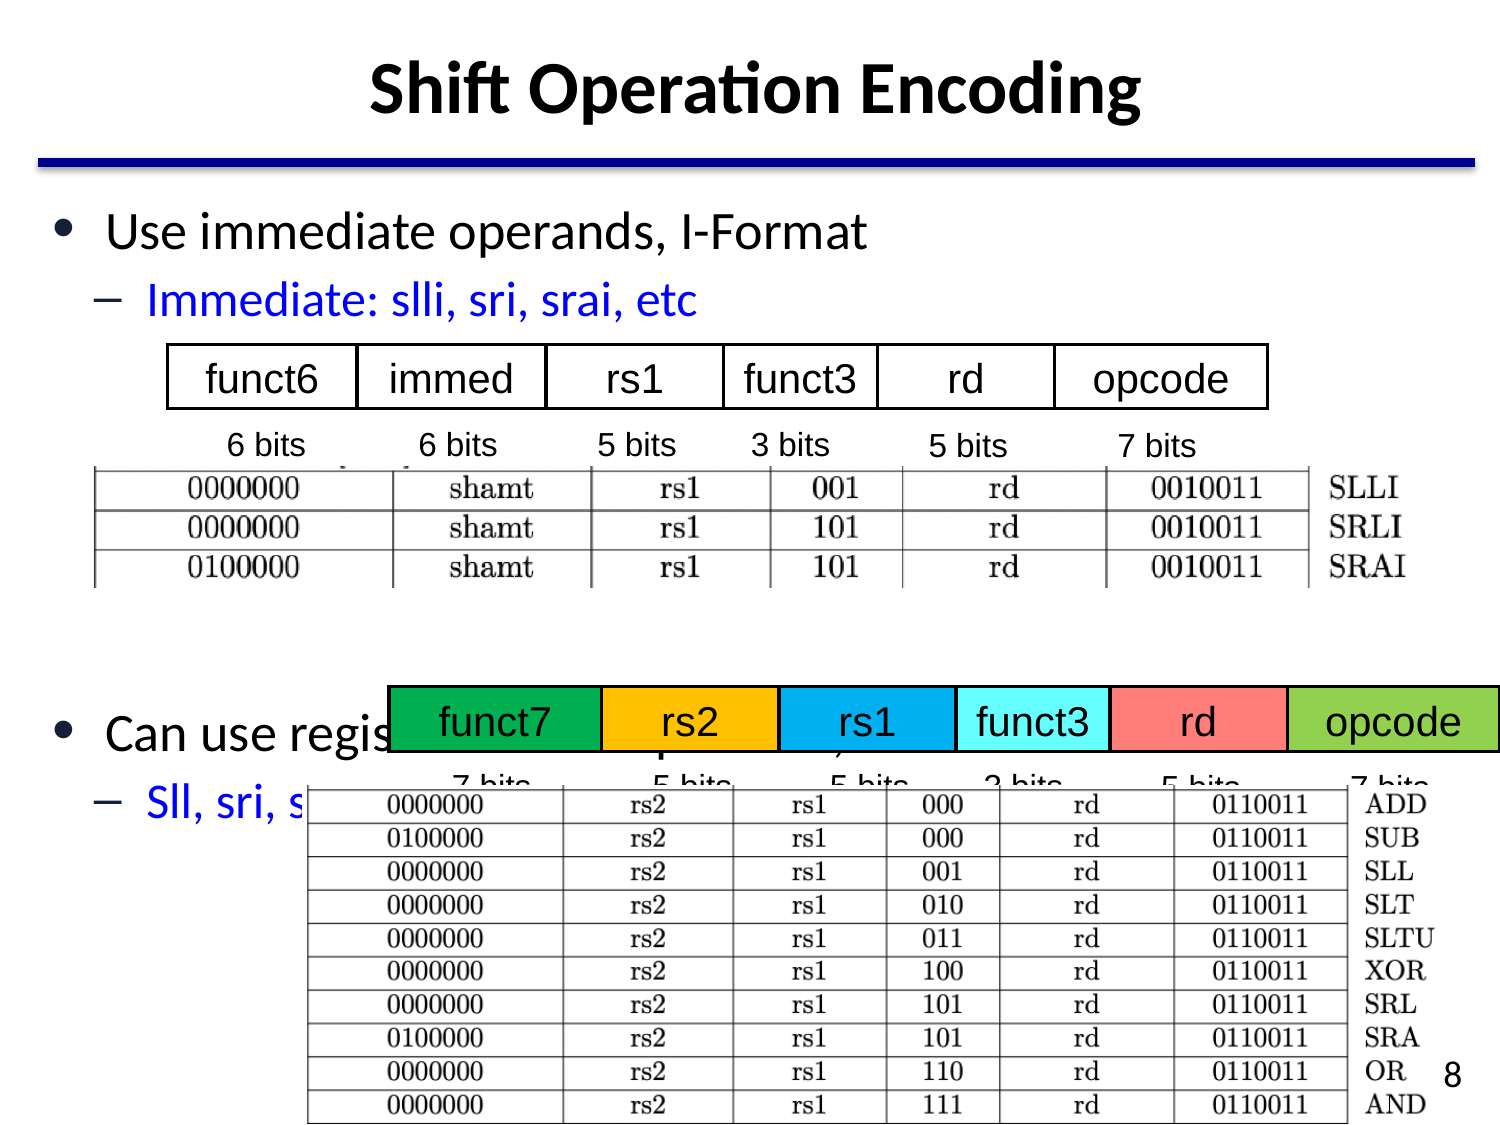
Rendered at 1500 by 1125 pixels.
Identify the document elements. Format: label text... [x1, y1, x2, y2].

picture [91, 466, 1412, 591]
picture [301, 785, 1438, 1124]
slide_number 8 [1442, 1042, 1478, 1103]
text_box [167, 343, 1268, 473]
list Use immediate operands, I-Format Immediate: slli, sri, srai, etc Can use registers for all operands, R-Format Sll, sri, sra [37, 187, 1475, 1043]
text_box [388, 686, 1500, 815]
title Shift Operation Encoding [37, 24, 1475, 143]
